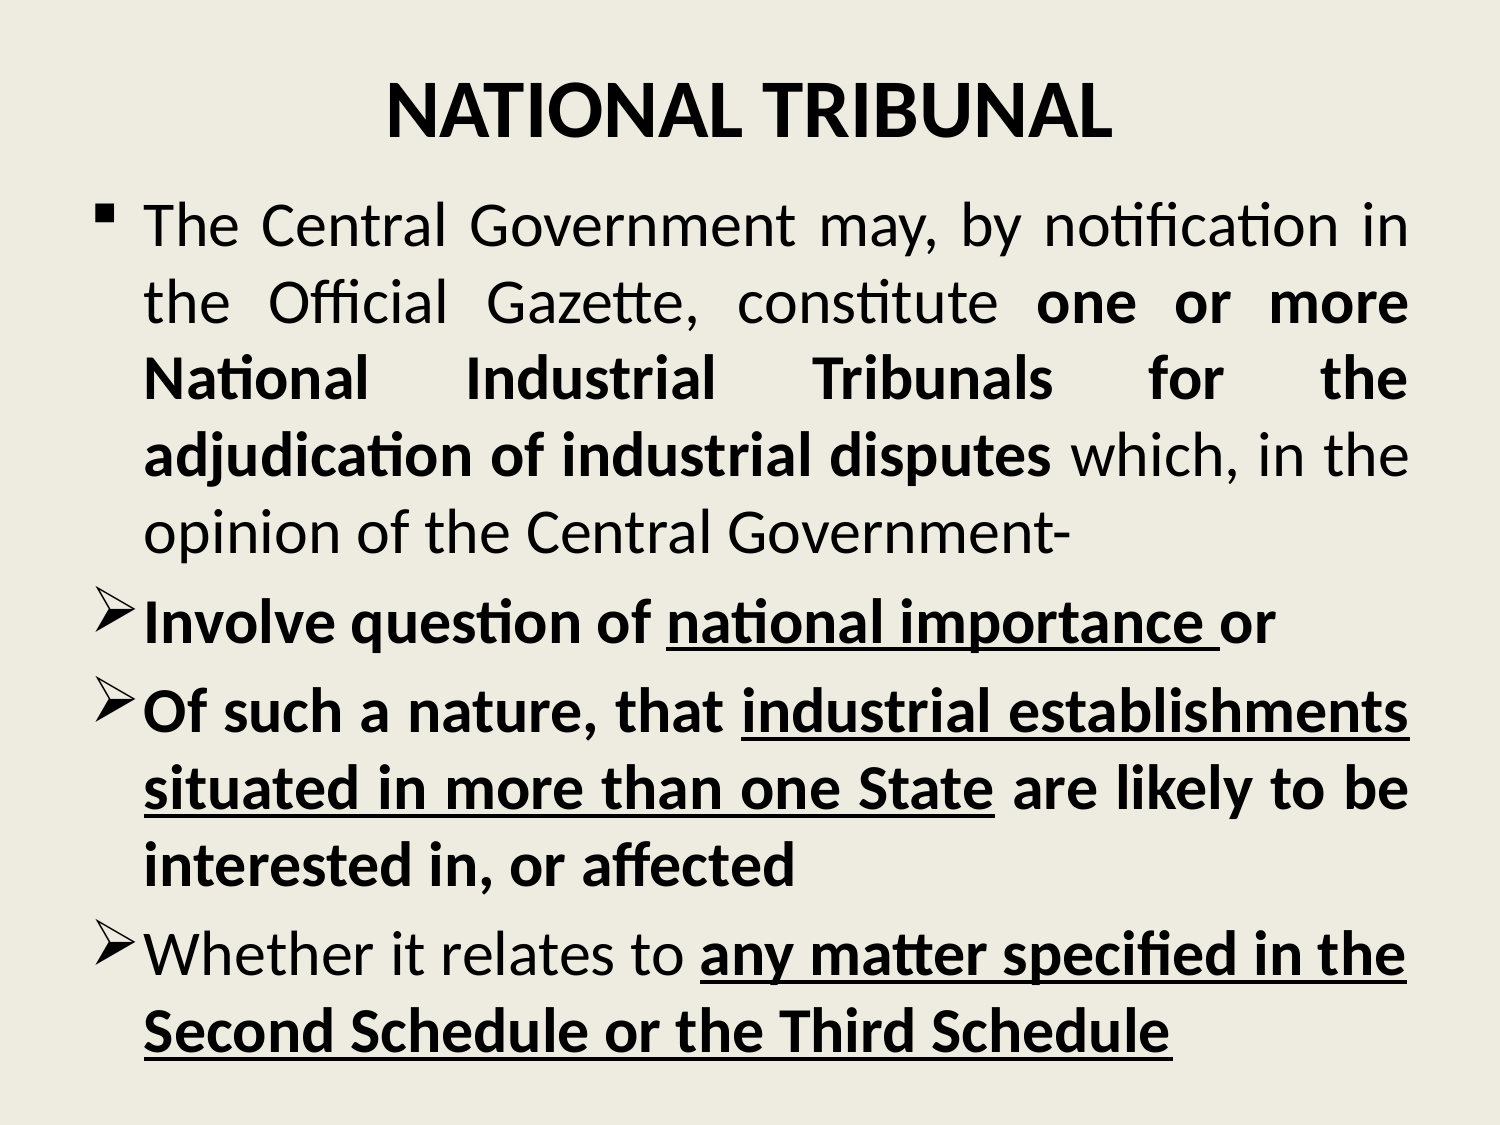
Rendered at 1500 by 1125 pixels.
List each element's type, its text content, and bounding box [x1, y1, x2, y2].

title NATIONAL TRIBUNAL [75, 45, 1425, 163]
list The Central Government may, by notification in the Official Gazette, constitute one or more National Industrial Tribunals for the adjudication of industrial disputes which, in the opinion of the Central Government- Involve question of national importance or Of such a nature, that industrial establishments situated in more than one State are likely to be interested in, or affected Whether it relates to any matter specified in the Second Schedule or the Third Schedule [75, 174, 1425, 1075]
